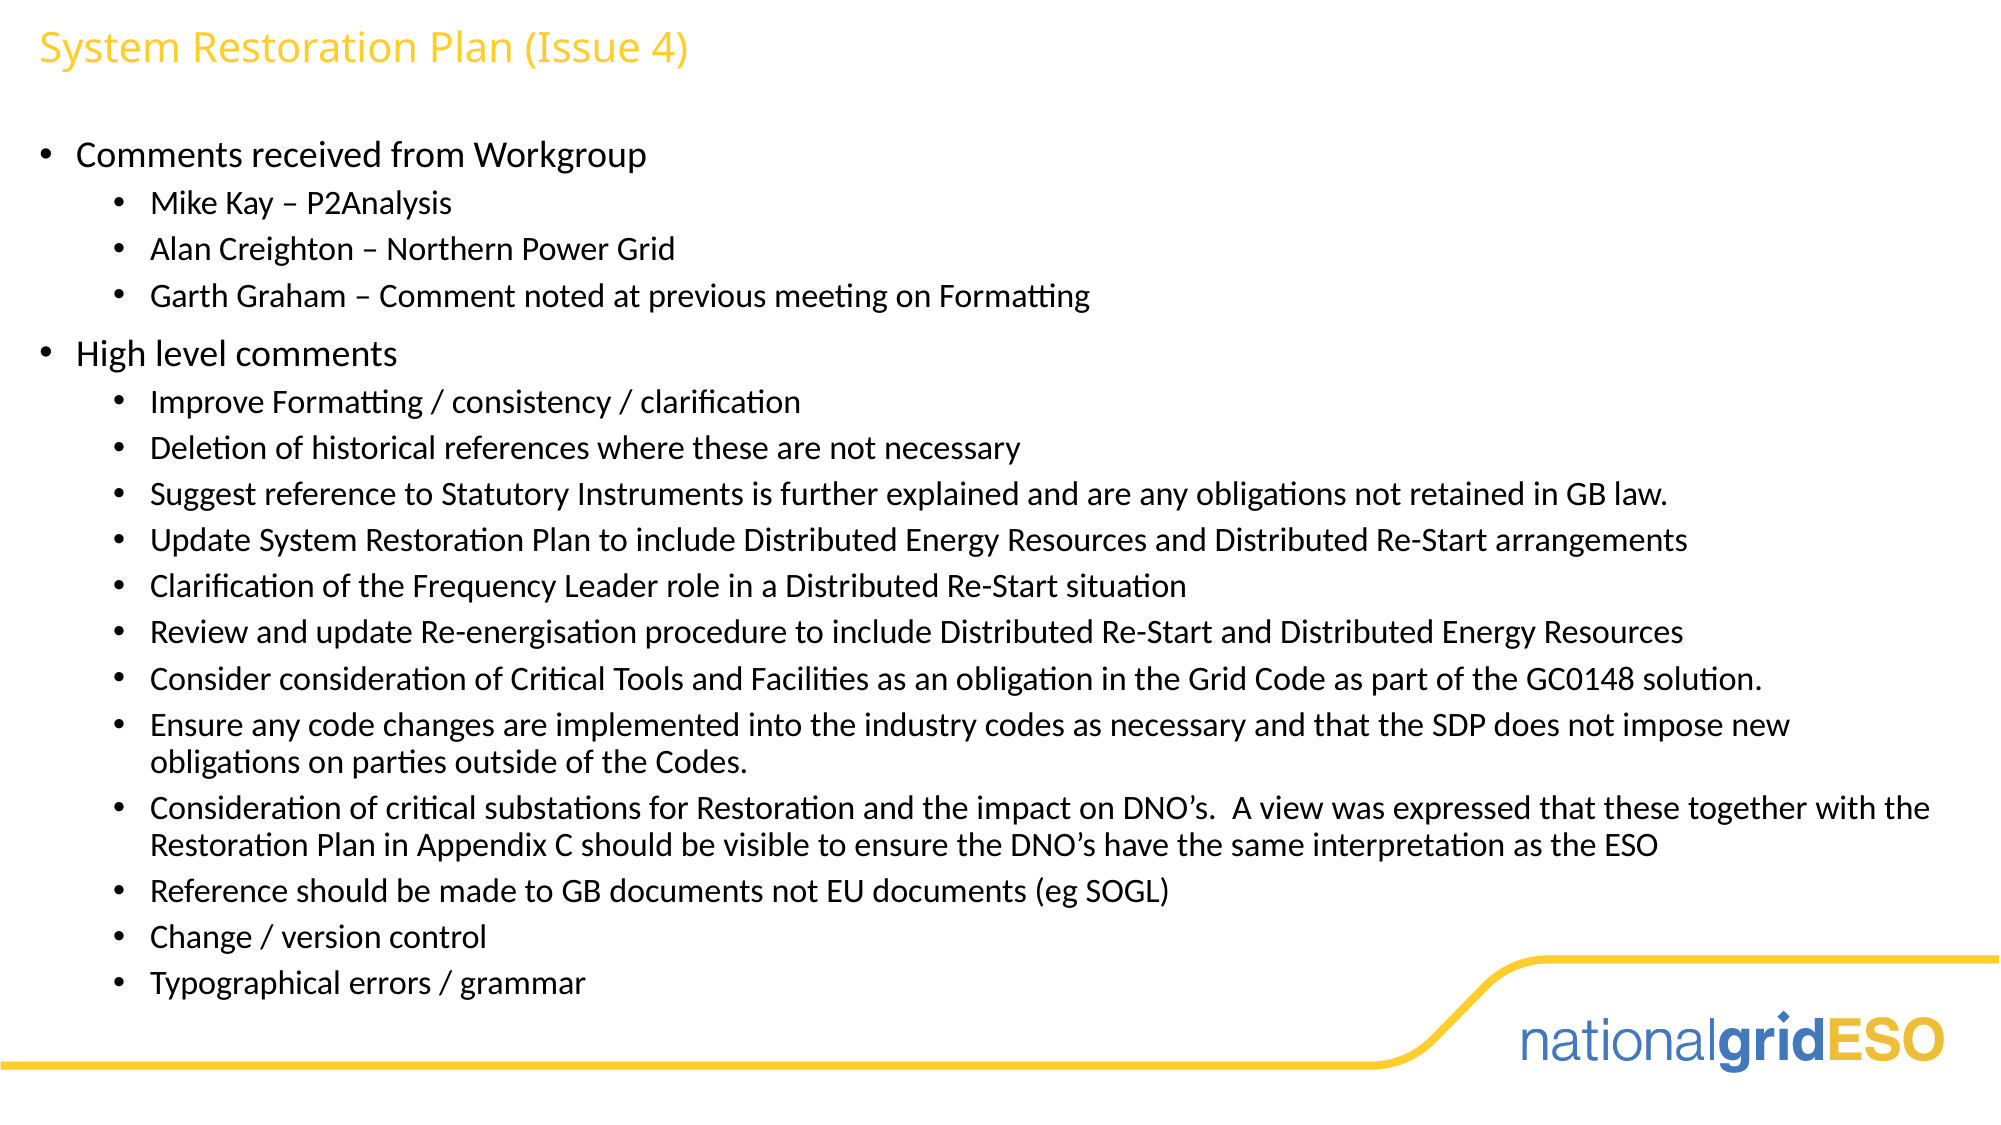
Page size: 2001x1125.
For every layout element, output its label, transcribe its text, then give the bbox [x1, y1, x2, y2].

picture [0, 949, 2000, 1121]
list Comments received from Workgroup Mike Kay – P2Analysis Alan Creighton – Northern Power Grid Garth Graham – Comment noted at previous meeting on Formatting High level comments Improve Formatting / consistency / clarification Deletion of historical references where these are not necessary Suggest reference to Statutory Instruments is further explained and are any obligations not retained in GB law. Update System Restoration Plan to include Distributed Energy Resources and Distributed Re-Start arrangements Clarification of the Frequency Leader role in a Distributed Re-Start situation Review and update Re-energisation procedure to include Distributed Re-Start and Distributed Energy Resources Consider consideration of Critical Tools and Facilities as an obligation in the Grid Code as part of the GC0148 solution. Ensure any code changes are implemented into the industry codes as necessary and that the SDP does not impose new obligations on parties outside of the Codes. Consideration of critical substations for Restoration and the impact on DNO’s. A view was expressed that these together with the Restoration Plan in Appendix C should be visible to ensure the DNO’s have the same interpretation as the ESO Reference should be made to GB documents not EU documents (eg SOGL) Change / version control Typographical errors / grammar [24, 127, 1959, 949]
title System Restoration Plan (Issue 4) [24, 18, 1750, 127]
